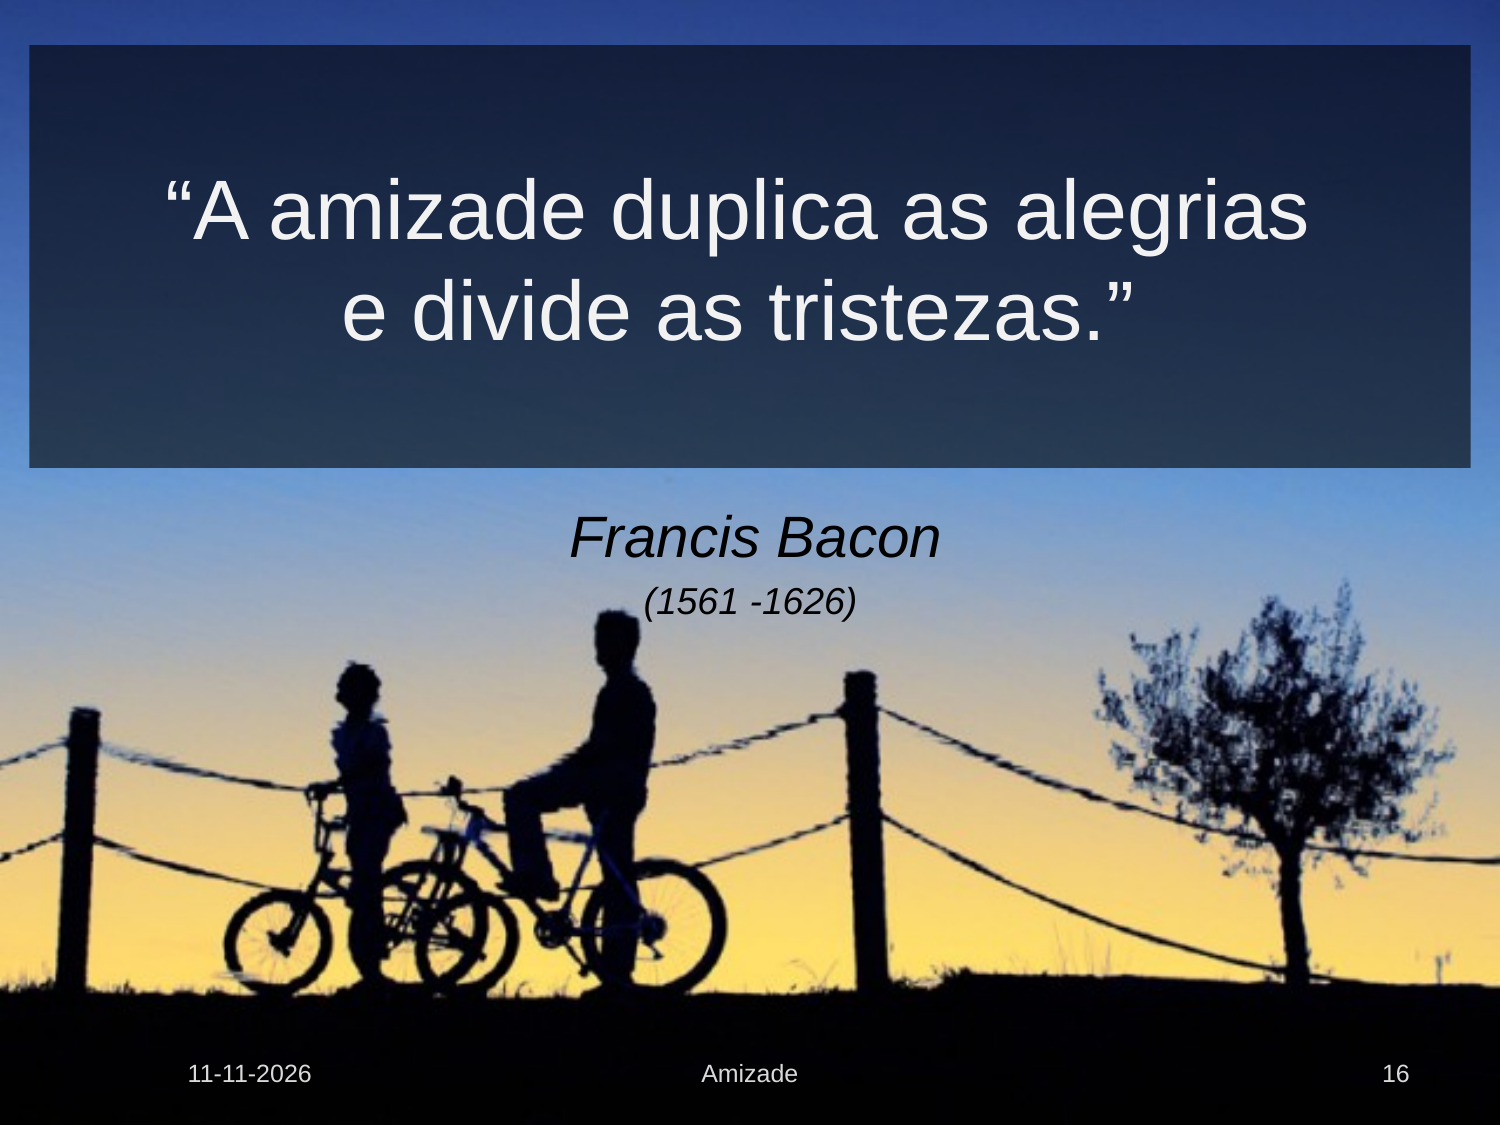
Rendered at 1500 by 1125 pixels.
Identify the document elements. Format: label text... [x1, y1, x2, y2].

title “A amizade duplica as alegrias e divide as tristezas.” [29, 45, 1471, 468]
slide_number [75, 1042, 425, 1103]
slide_number 16 [1074, 1042, 1425, 1103]
footer Amizade [512, 1042, 988, 1103]
picture [0, 0, 1500, 1125]
list Francis Bacon (1561 -1626) [41, 491, 1471, 575]
